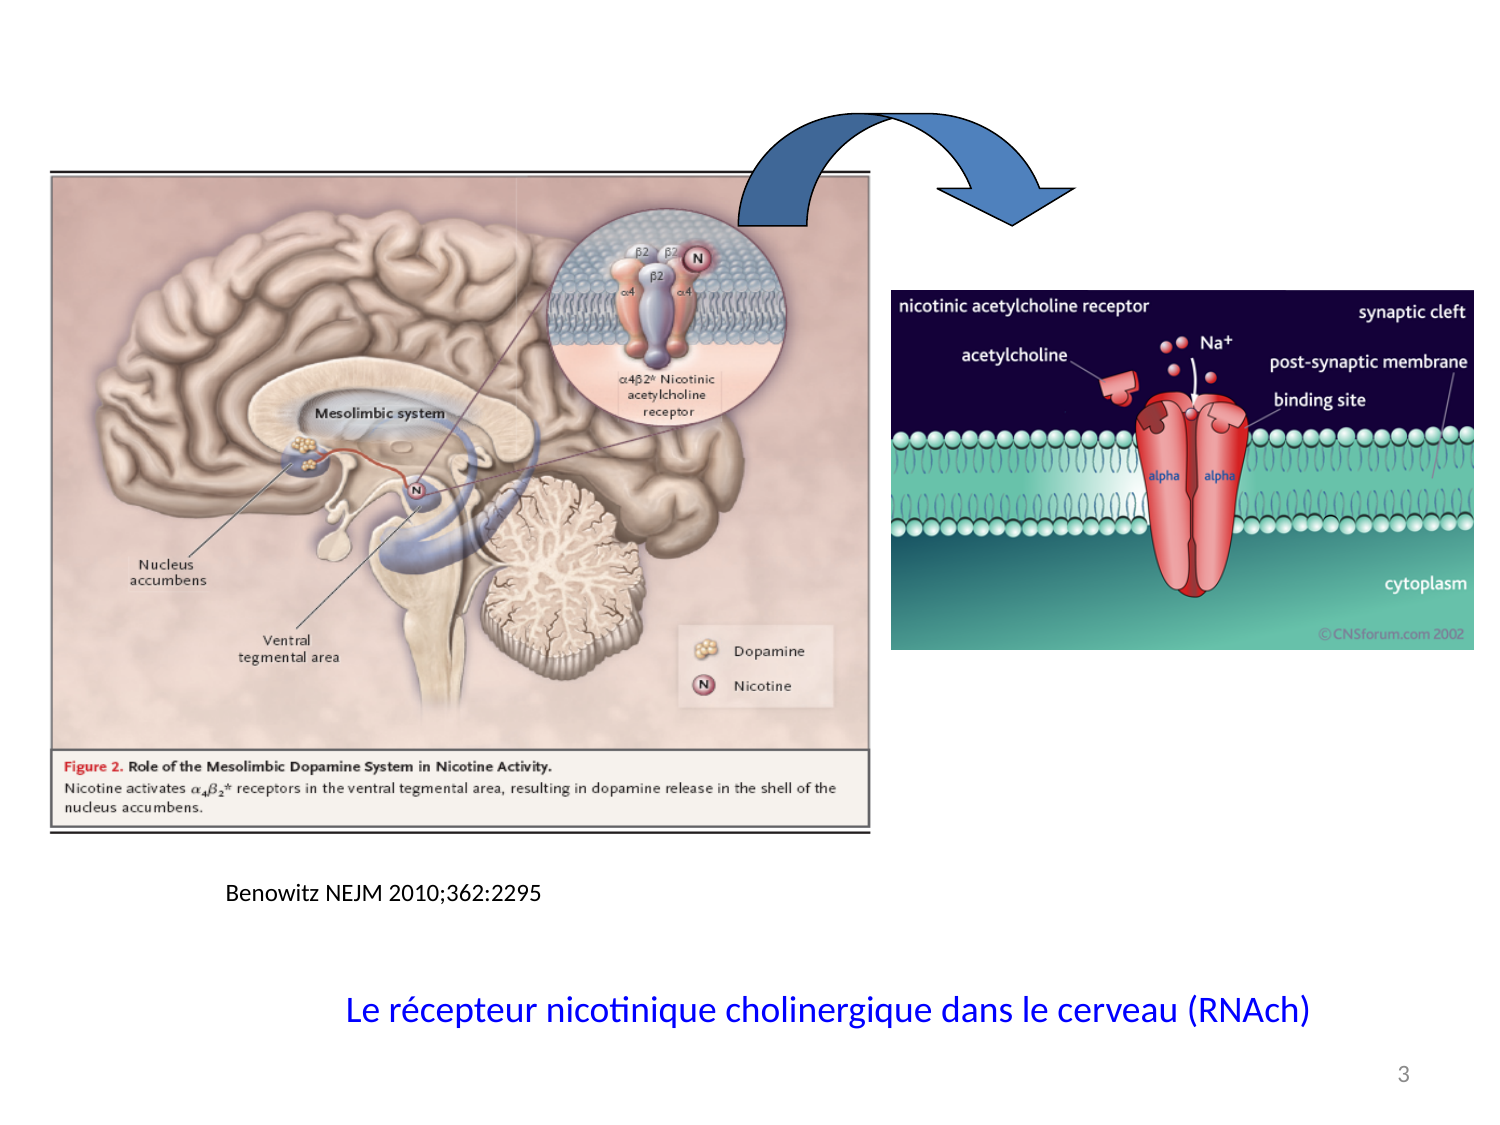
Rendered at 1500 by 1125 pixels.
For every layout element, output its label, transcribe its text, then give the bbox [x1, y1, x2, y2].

text_box [762, 113, 1074, 226]
slide_number 3 [1074, 1042, 1425, 1103]
text_box Benowitz NEJM 2010;362:2295 [210, 869, 558, 915]
text_box Le récepteur nicotinique cholinergique dans le cerveau (RNAch) [331, 977, 1328, 1038]
picture [29, 160, 1474, 839]
